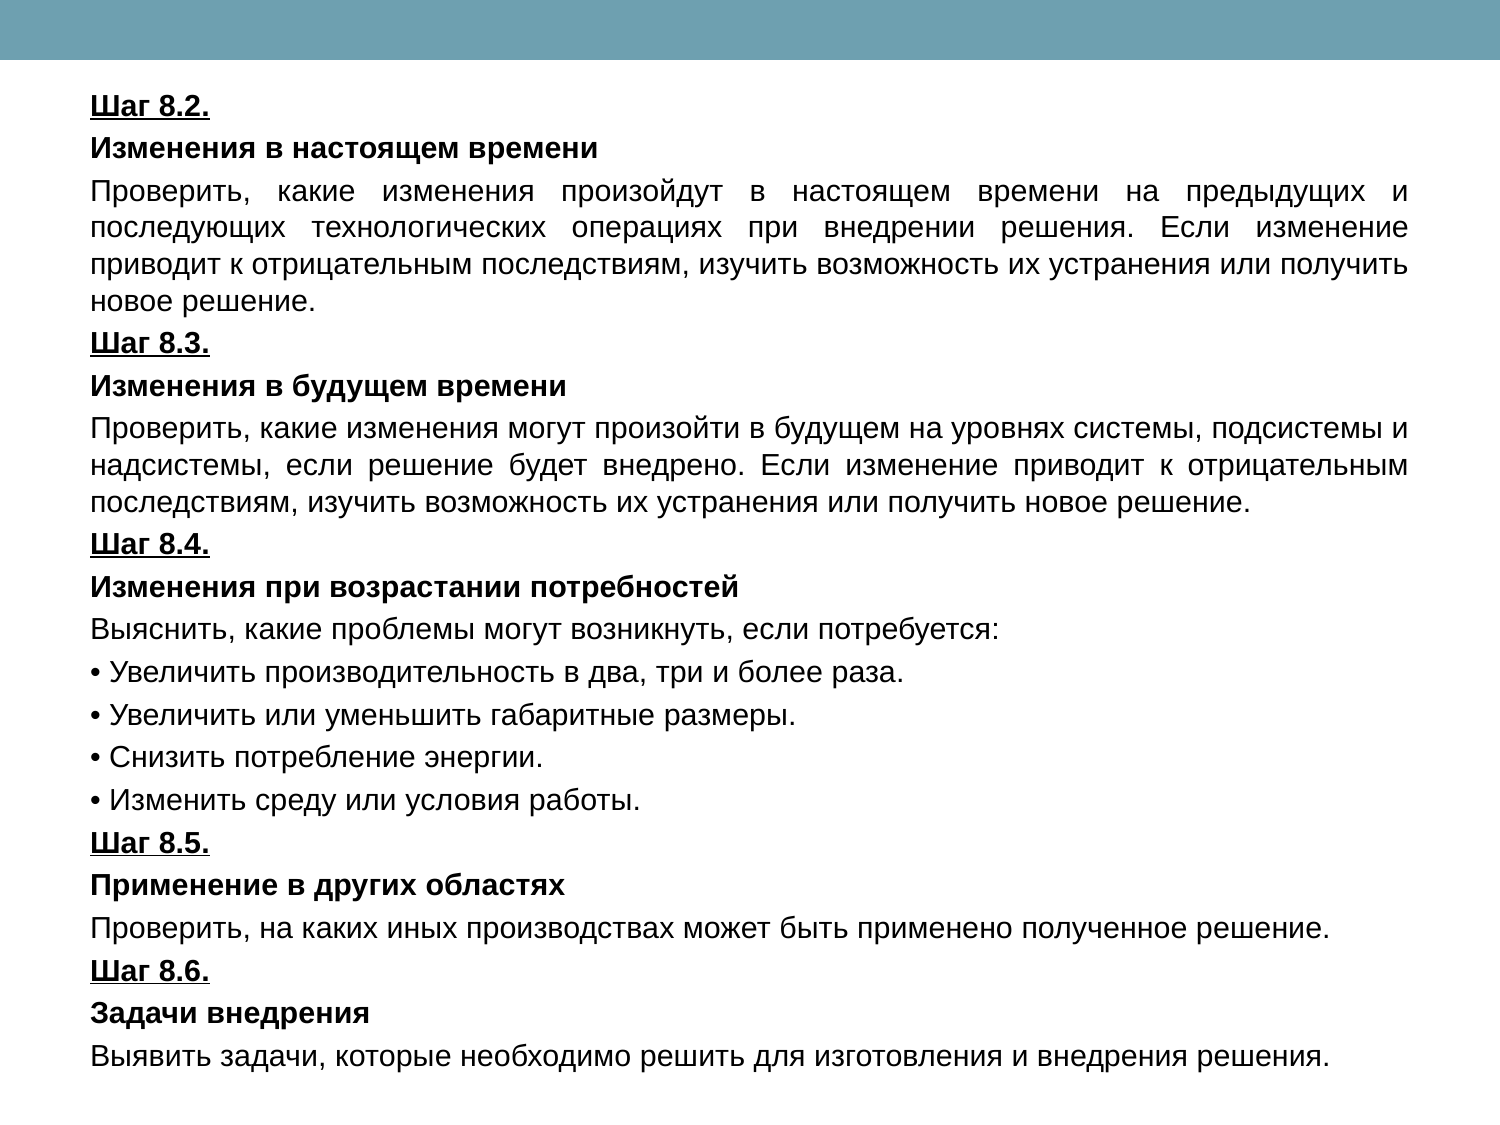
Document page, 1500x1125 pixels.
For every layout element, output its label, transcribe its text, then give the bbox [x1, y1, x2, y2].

list Шаг 8.2. Изменения в настоящем времени Проверить, какие изменения произойдут в настоящем времени на предыдущих и последующих технологических операциях при внедрении решения. Если изменение приводит к отрицательным последствиям, изучить возможность их устранения или получить новое решение. Шаг 8.3. Изменения в будущем времени Проверить, какие изменения могут произойти в будущем на уровнях системы, подсистемы и надсистемы, если решение будет внедрено. Если изменение приводит к отрицательным последствиям, изучить возможность их устранения или получить новое решение. Шаг 8.4. Изменения при возрастании потребностей Выяснить, какие проблемы могут возникнуть, если потребуется: • Увеличить производительность в два, три и более раза. • Увеличить или уменьшить габаритные размеры. • Снизить потребление энергии. • Изменить среду или условия работы. Шаг 8.5. Применение в других областях Проверить, на каких иных производствах может быть применено полученное решение. Шаг 8.6. Задачи внедрения Выявить задачи, которые необходимо решить для изготовления и внедрения решения. [75, 78, 1425, 1094]
